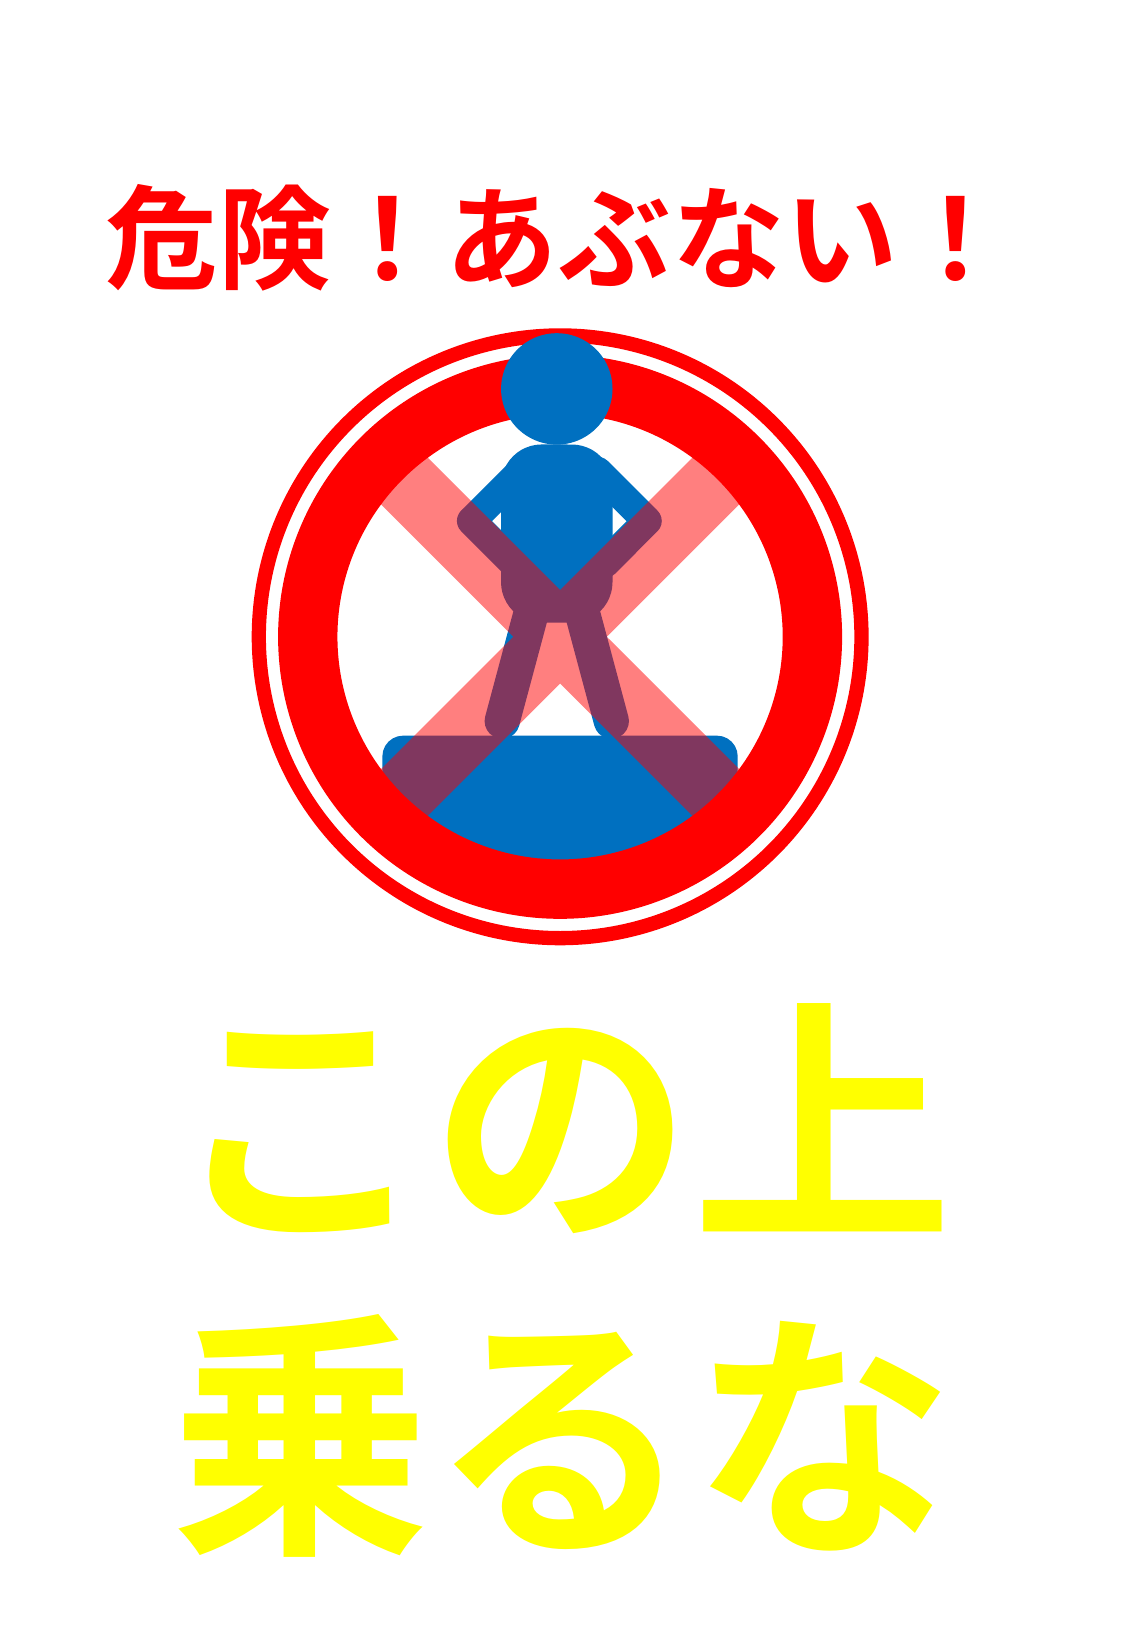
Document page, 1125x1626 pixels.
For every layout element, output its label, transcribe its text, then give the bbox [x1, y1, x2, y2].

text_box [227, 304, 893, 970]
text_box 危険！あぶない！ [0, 160, 1125, 311]
text_box この上 乗るな [0, 953, 1125, 1594]
